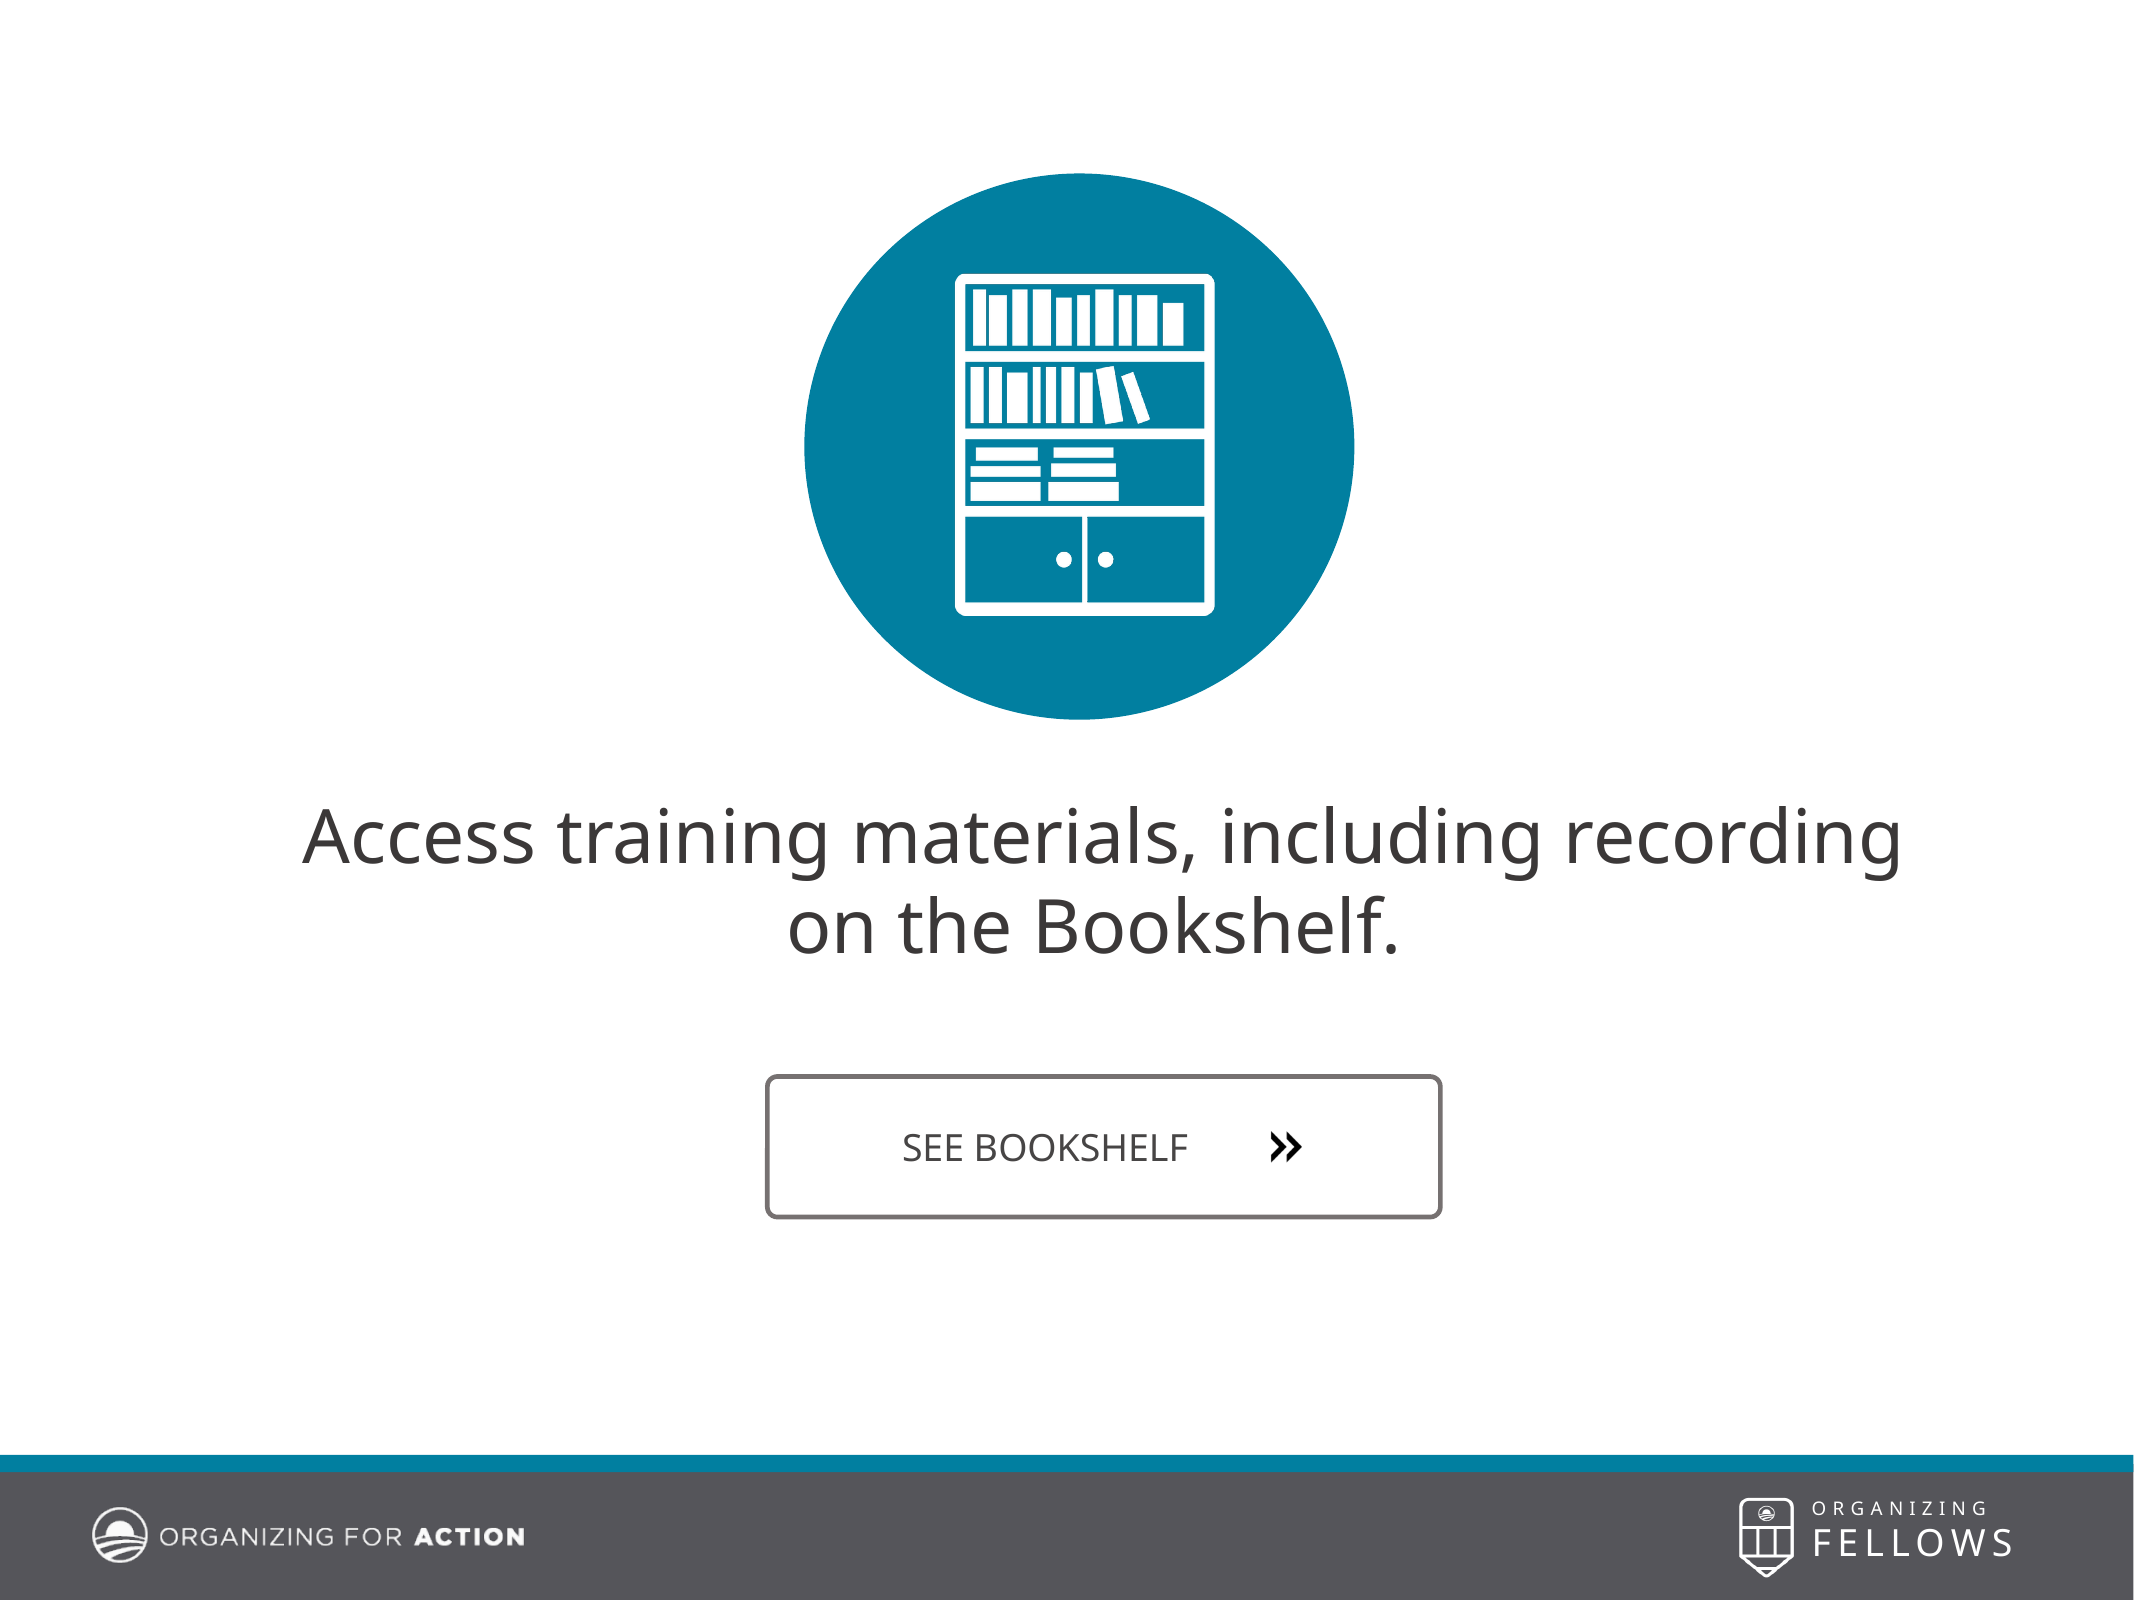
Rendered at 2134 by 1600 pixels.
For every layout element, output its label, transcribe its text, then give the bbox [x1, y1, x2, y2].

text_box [804, 173, 1355, 720]
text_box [767, 1076, 1441, 1218]
picture [0, 1473, 2134, 1600]
text_box Access training materials, including recording on the Bookshelf. [260, 781, 1948, 976]
